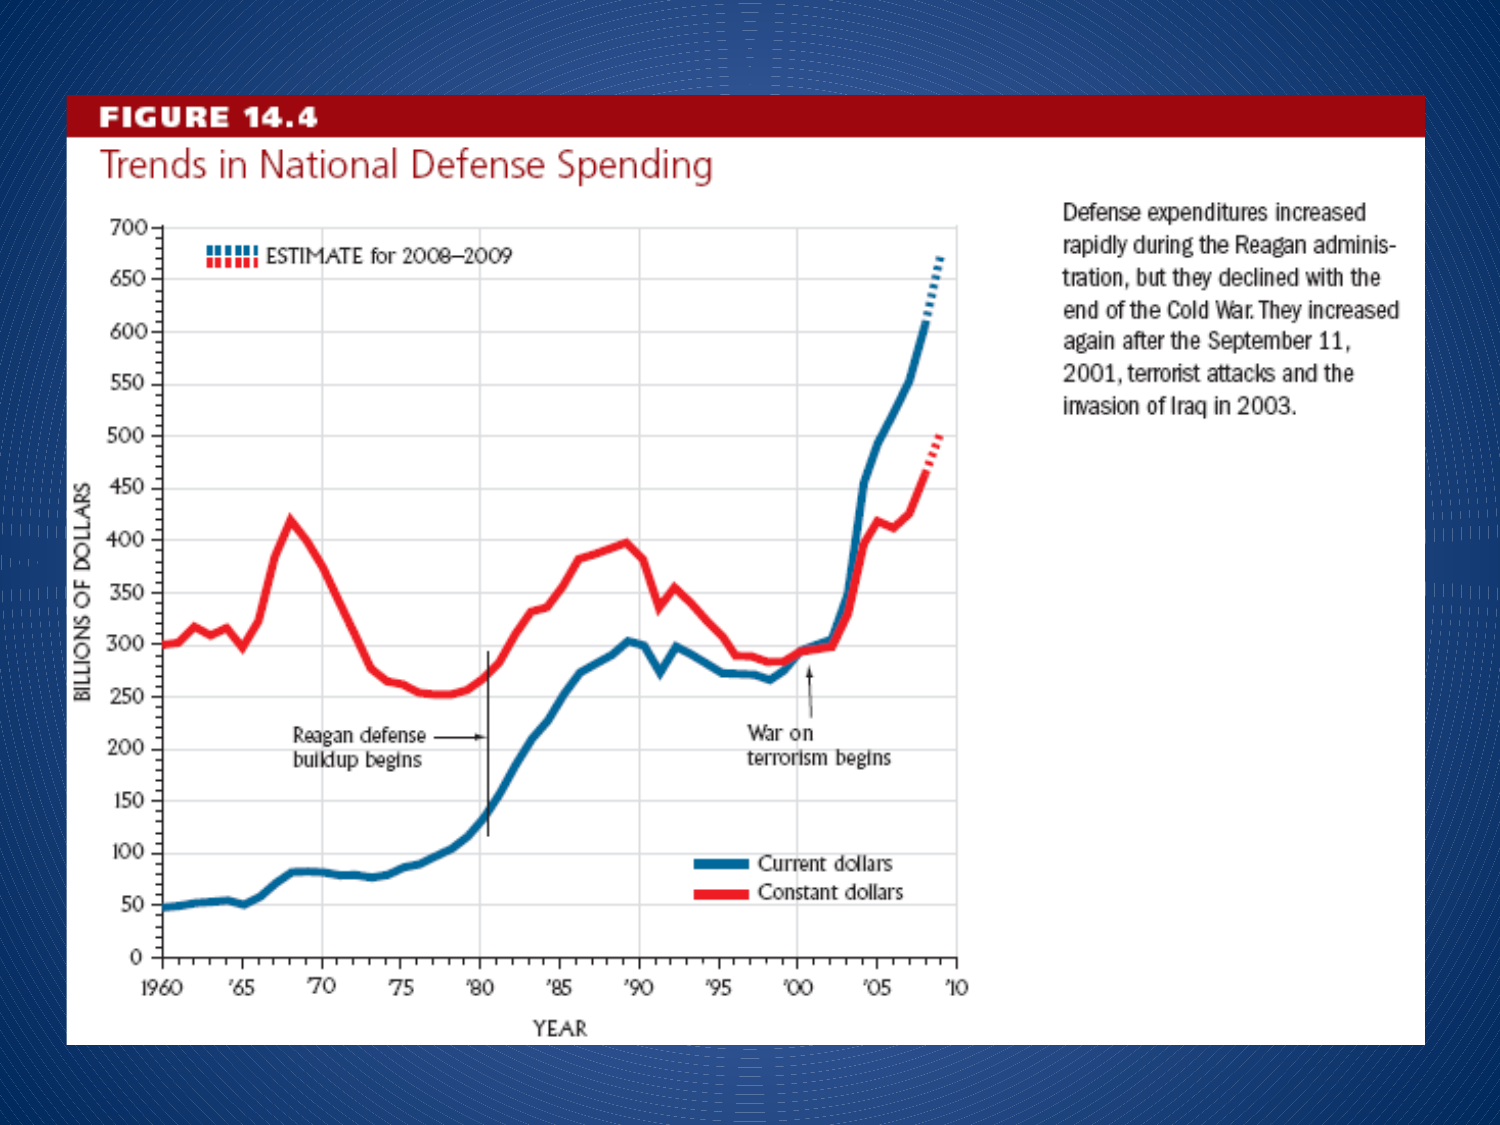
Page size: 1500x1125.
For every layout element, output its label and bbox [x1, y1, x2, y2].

list [66, 95, 1426, 1045]
